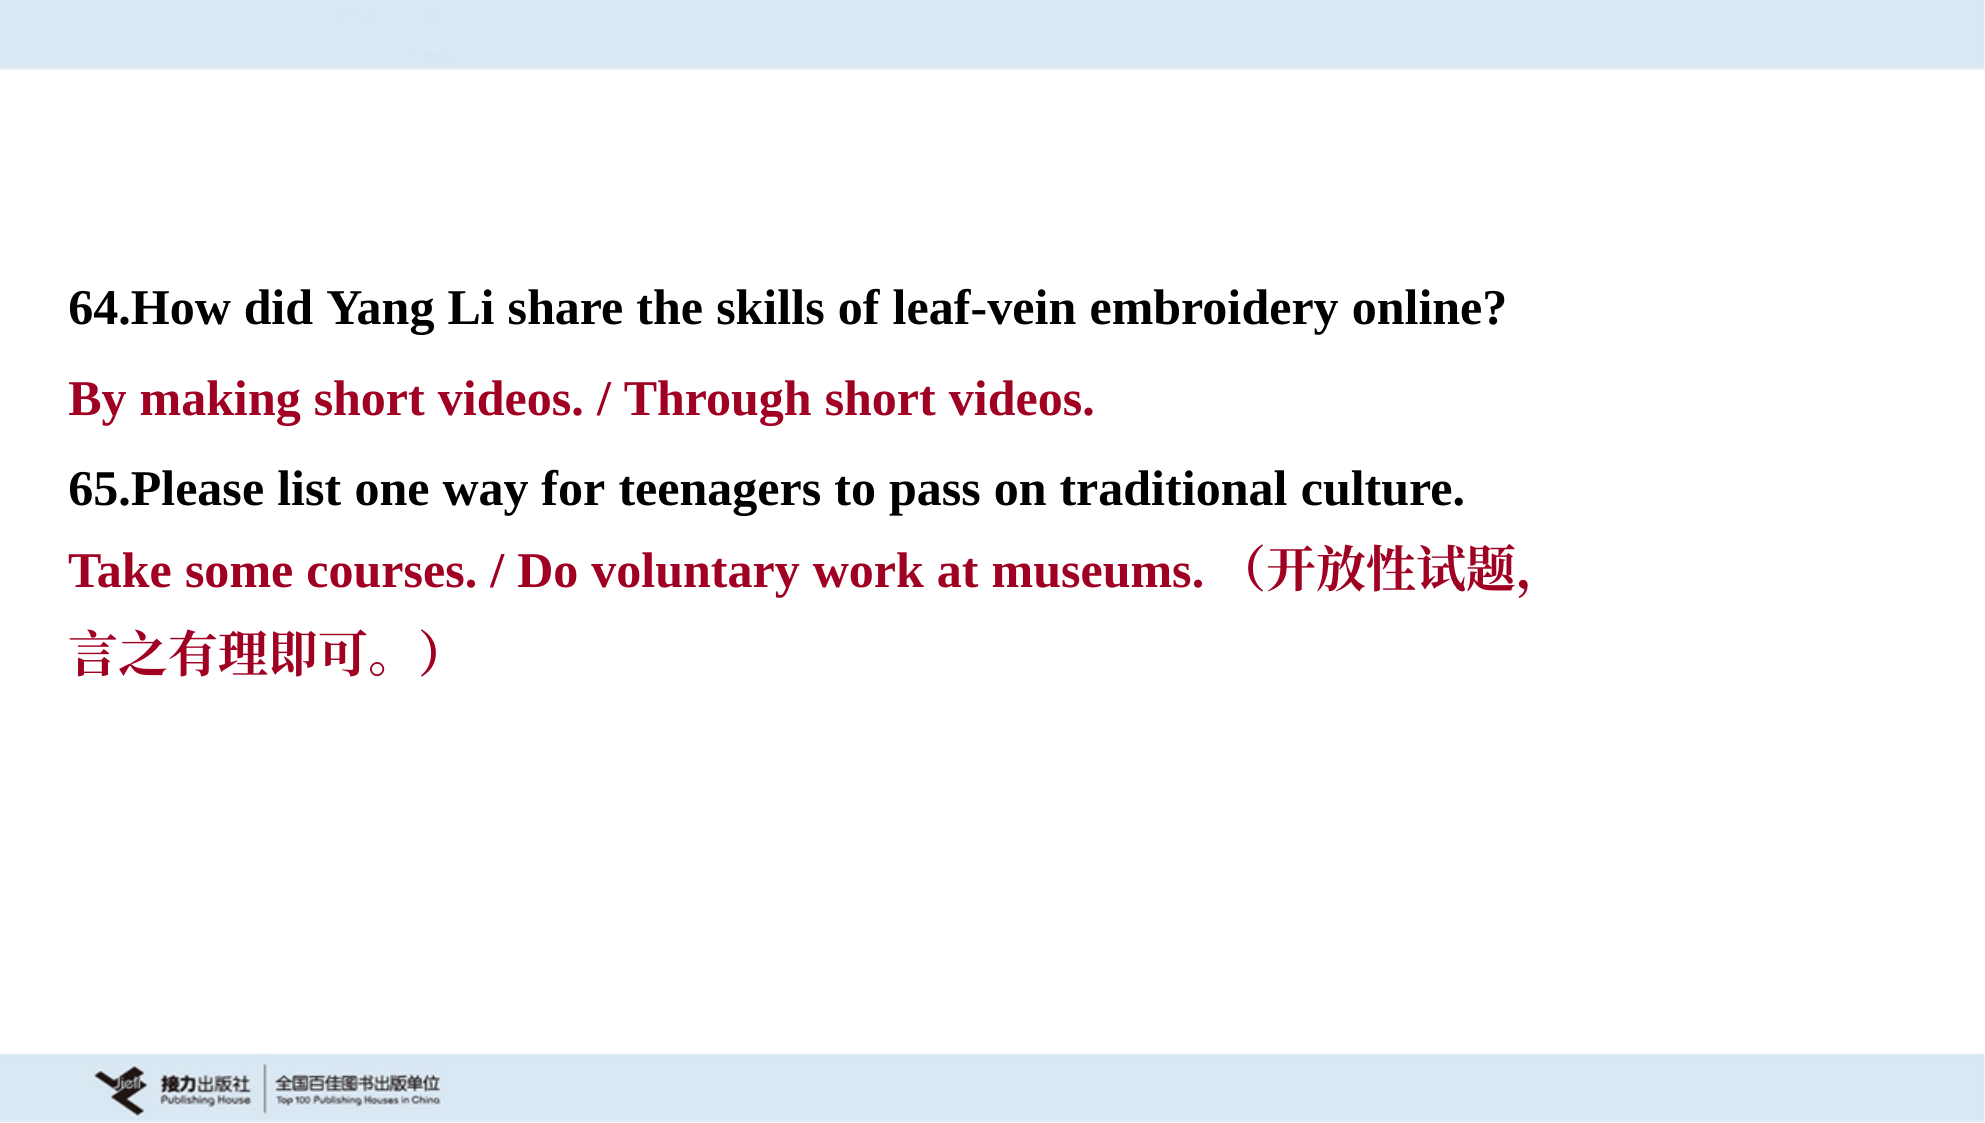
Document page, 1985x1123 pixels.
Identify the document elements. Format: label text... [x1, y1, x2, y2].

text_box 65.Please list one way for teenagers to pass on traditional culture. [68, 421, 1866, 511]
picture [0, 0, 1985, 1122]
text_box 64.How did Yang Li share the skills of leaf-vein embroidery online? [68, 241, 1866, 331]
text_box Take some courses. / Do voluntary work at museums.（开放性试题， 言之有理即可。） [68, 511, 1958, 683]
text_box By making short videos. / Through short videos. [68, 331, 1866, 421]
